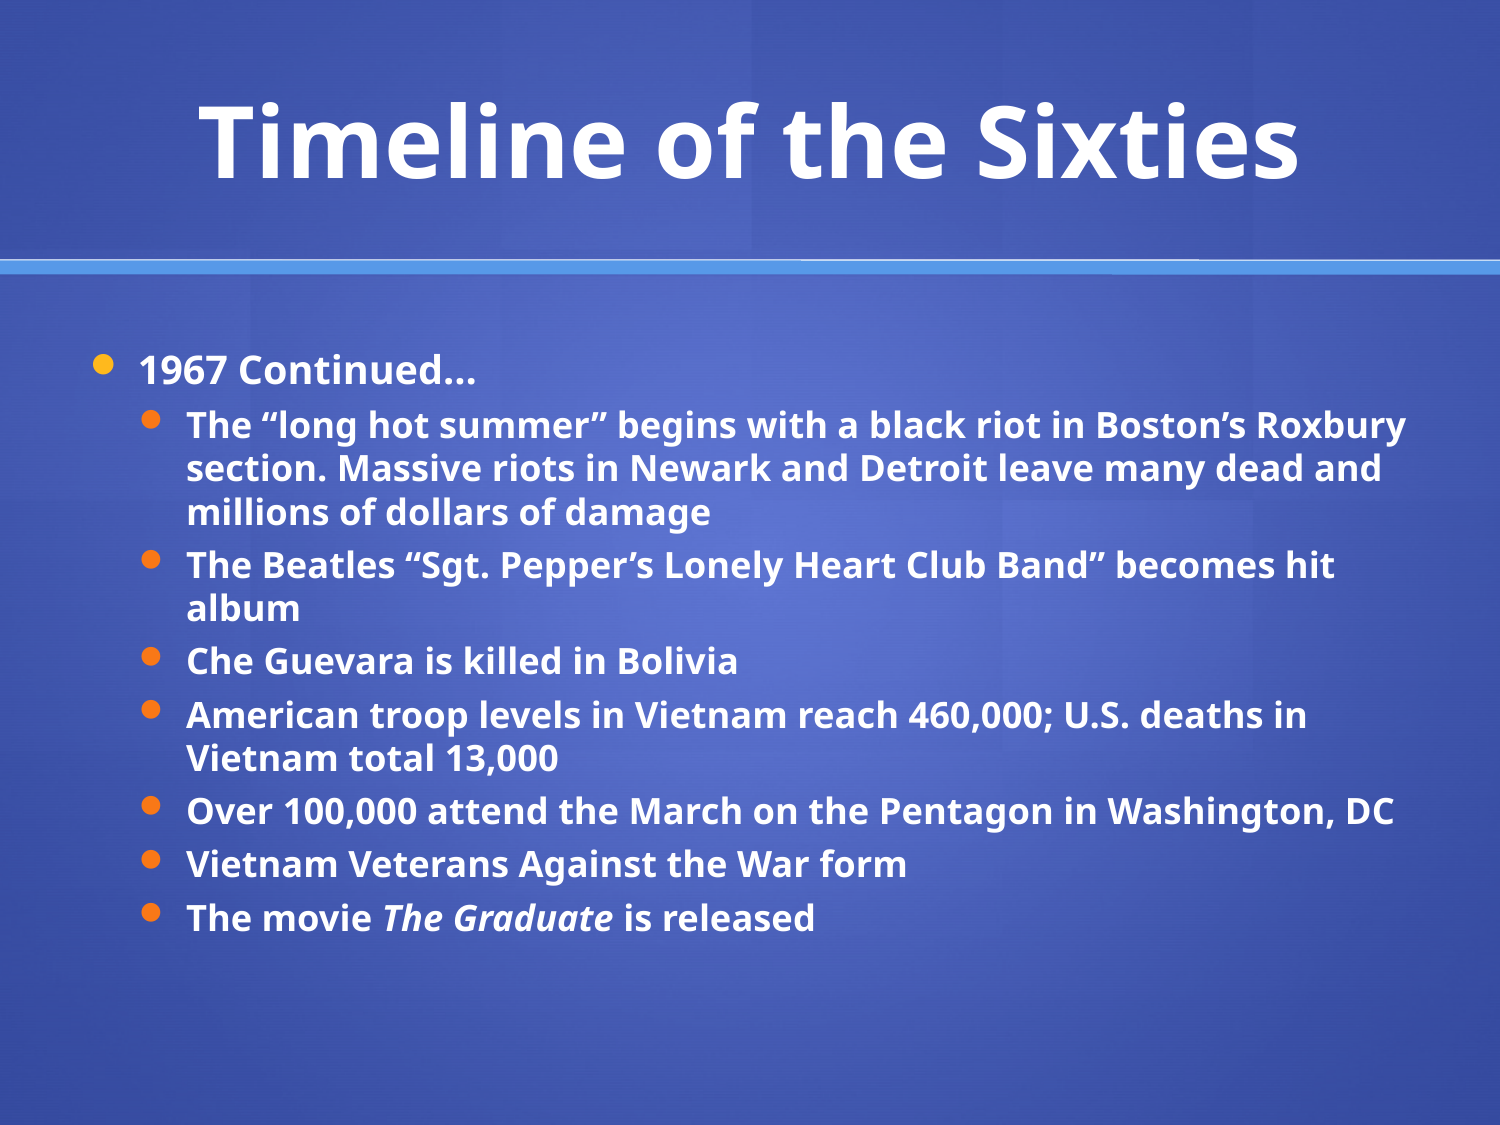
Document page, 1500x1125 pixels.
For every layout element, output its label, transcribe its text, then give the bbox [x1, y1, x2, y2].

title Timeline of the Sixties [75, 45, 1425, 233]
list 1967 Continued… The “long hot summer” begins with a black riot in Boston’s Roxbury section. Massive riots in Newark and Detroit leave many dead and millions of dollars of damage The Beatles “Sgt. Pepper’s Lonely Heart Club Band” becomes hit album Che Guevara is killed in Bolivia American troop levels in Vietnam reach 460,000; U.S. deaths in Vietnam total 13,000 Over 100,000 attend the March on the Pentagon in Washington, DC Vietnam Veterans Against the War form The movie The Graduate is released [75, 337, 1425, 988]
